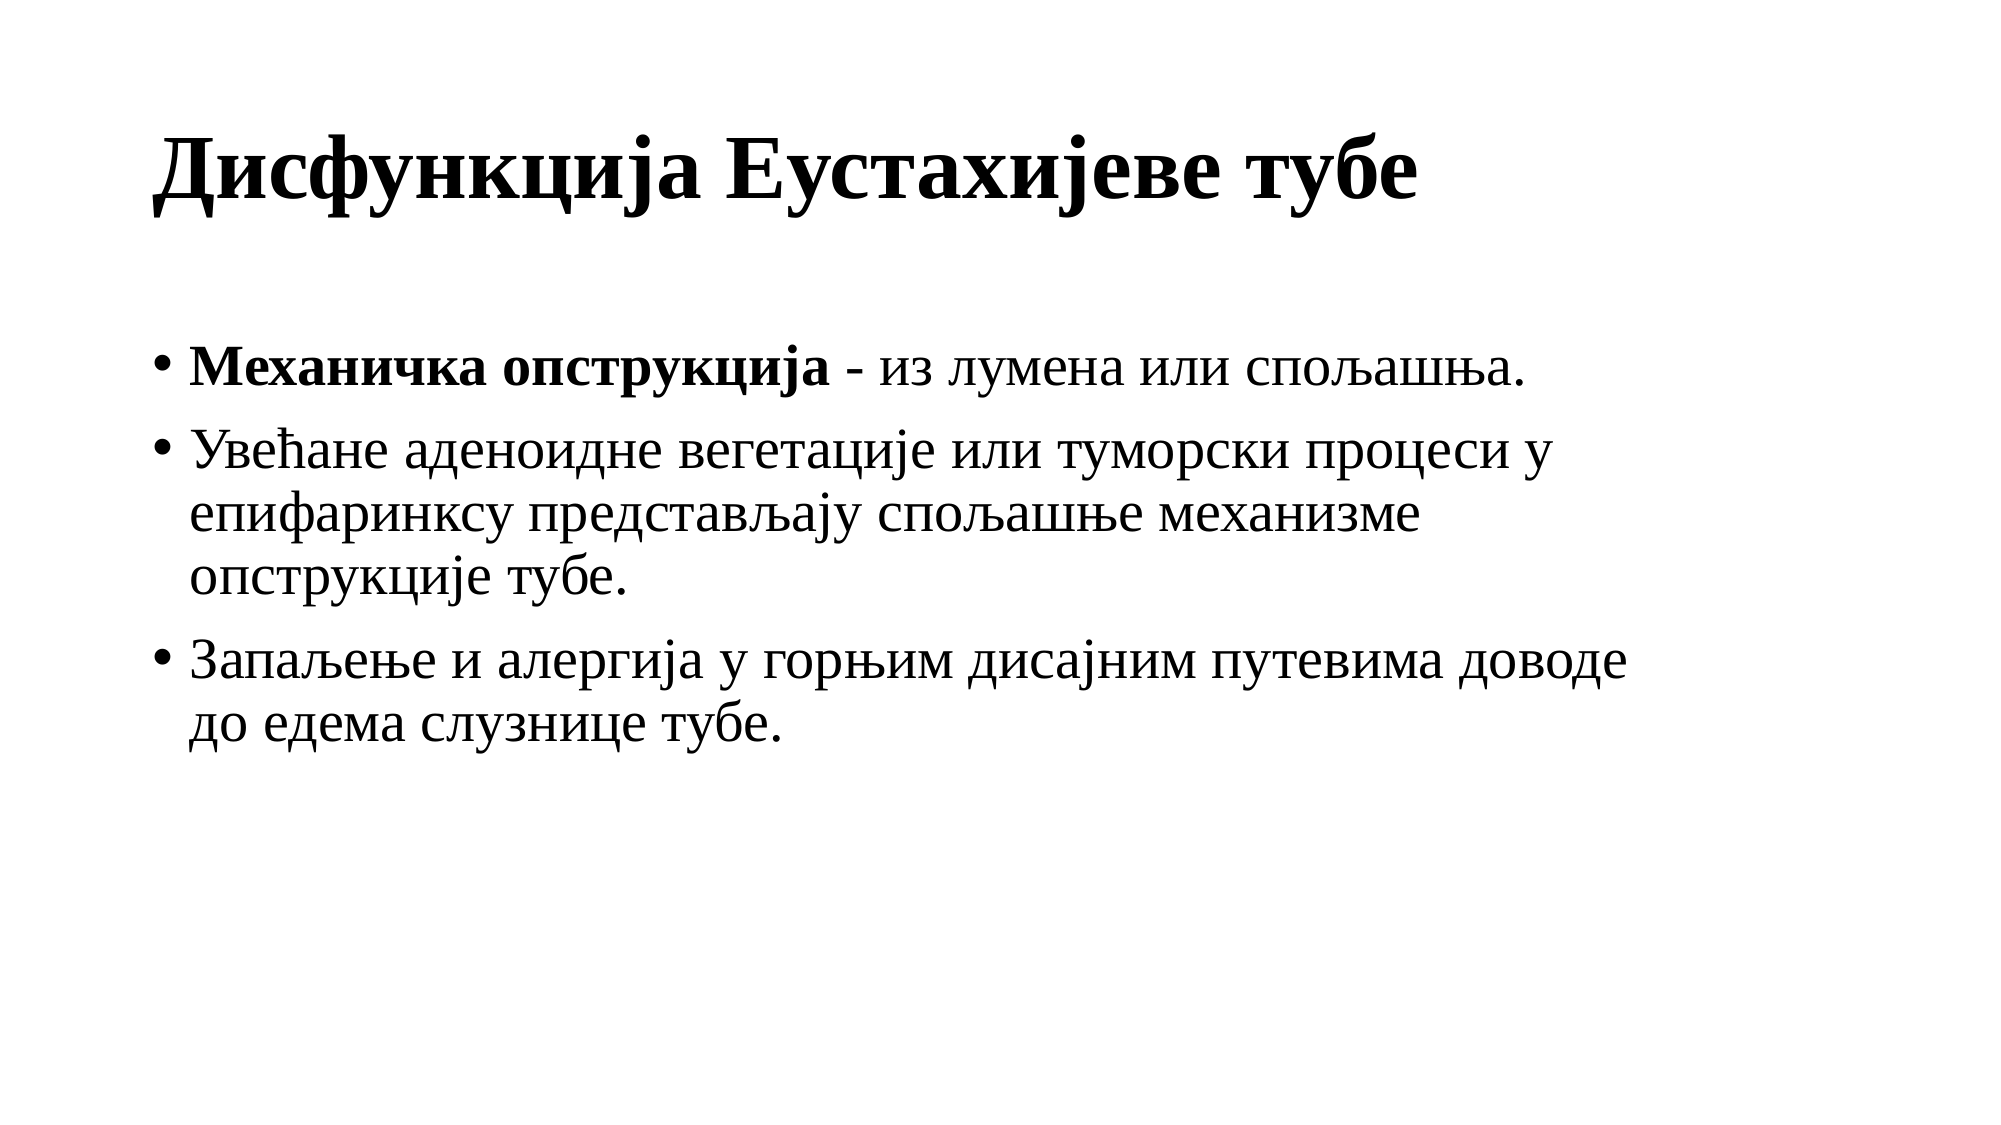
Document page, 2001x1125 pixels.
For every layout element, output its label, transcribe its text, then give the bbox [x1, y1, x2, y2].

list Механичка опструкција - из лумена или спољашња. Увећане аденоидне вегетације или туморски процеси у епифаринксу представљају спољашње механизме опструкције тубе. Запаљење и алергија у горњим дисајним путевима доводе до едема слузнице тубе. [137, 327, 1685, 844]
title Дисфункција Еустахијеве тубе [137, 59, 1863, 278]
